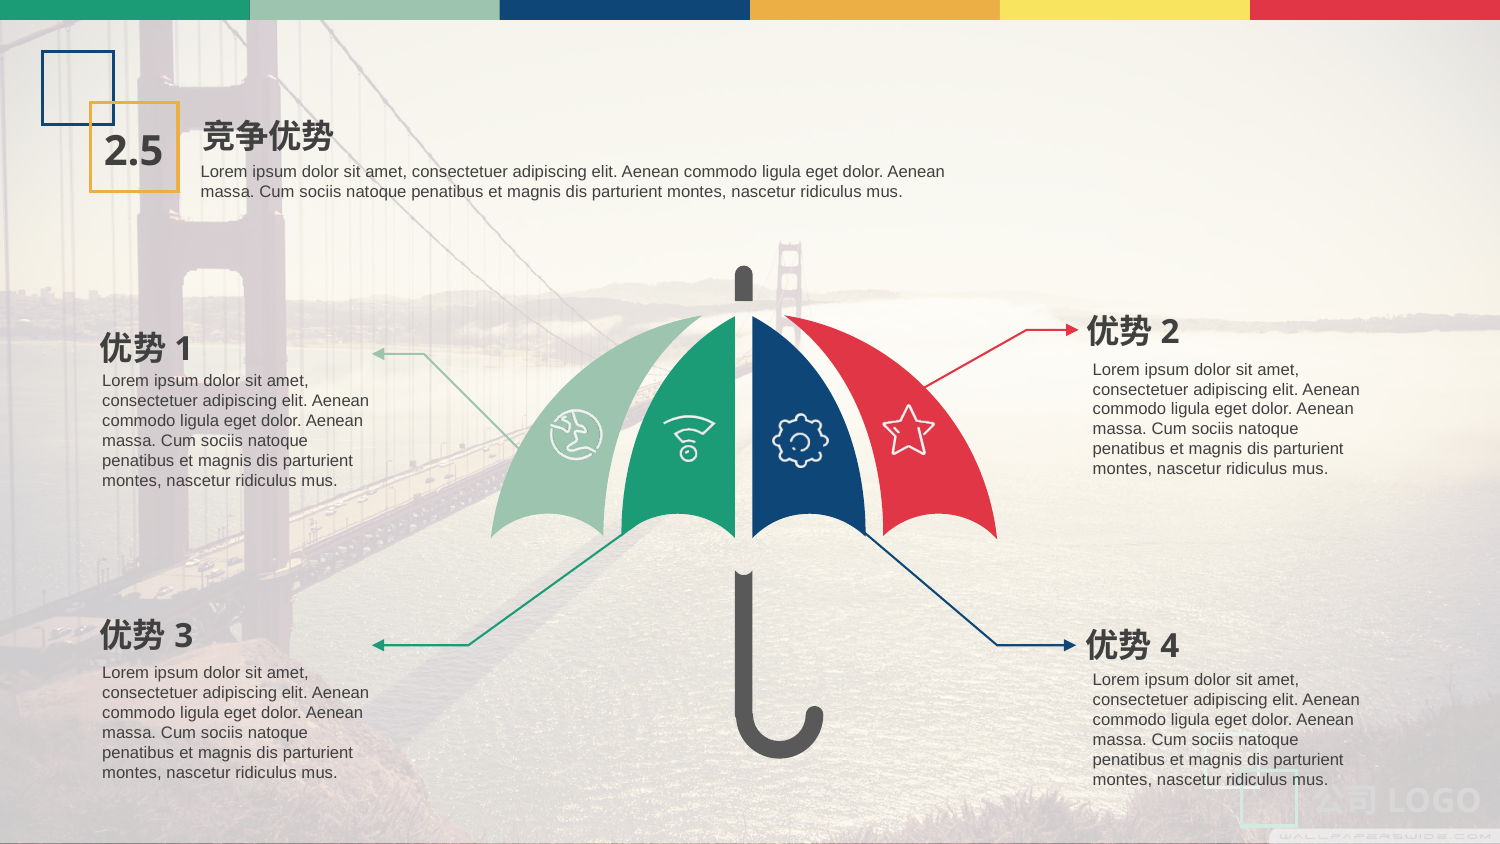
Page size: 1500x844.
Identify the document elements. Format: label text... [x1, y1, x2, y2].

text_box [1001, 602, 1071, 652]
text_box [1001, 323, 1071, 360]
text_box 优势2 [1071, 302, 1195, 358]
text_box Lorem ipsum dolor sit amet, consectetuer adipiscing elit. Aenean commodo ligula eget dolor. Aenean massa. Cum sociis natoque penatibus et magnis dis parturient montes, nascetur ridiculus mus. [1077, 661, 1389, 796]
text_box 优势4 [1071, 617, 1195, 672]
picture [772, 413, 829, 469]
text_box 竞争优势 [187, 108, 351, 153]
text_box [371, 347, 485, 430]
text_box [41, 51, 179, 192]
text_box Lorem ipsum dolor sit amet, consectetuer adipiscing elit. Aenean commodo ligula eget dolor. Aenean massa. Cum sociis natoque penatibus et magnis dis parturient montes, nascetur ridiculus mus. [87, 362, 399, 498]
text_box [490, 265, 998, 759]
text_box 优势3 [85, 606, 209, 662]
picture [662, 415, 716, 463]
text_box [371, 590, 485, 652]
text_box Lorem ipsum dolor sit amet, consectetuer adipiscing elit. Aenean commodo ligula eget dolor. Aenean massa. Cum sociis natoque penatibus et magnis dis parturient montes, nascetur ridiculus mus. [1077, 350, 1389, 486]
text_box Lorem ipsum dolor sit amet, consectetuer adipiscing elit. Aenean commodo ligula eget dolor. Aenean massa. Cum sociis natoque penatibus et magnis dis parturient montes, nascetur ridiculus mus. [87, 654, 399, 789]
text_box Lorem ipsum dolor sit amet, consectetuer adipiscing elit. Aenean commodo ligula eget dolor. Aenean massa. Cum sociis natoque penatibus et magnis dis parturient montes, nascetur ridiculus mus. [185, 153, 972, 209]
picture [549, 407, 603, 462]
picture [881, 404, 936, 456]
text_box 优势1 [85, 319, 209, 375]
